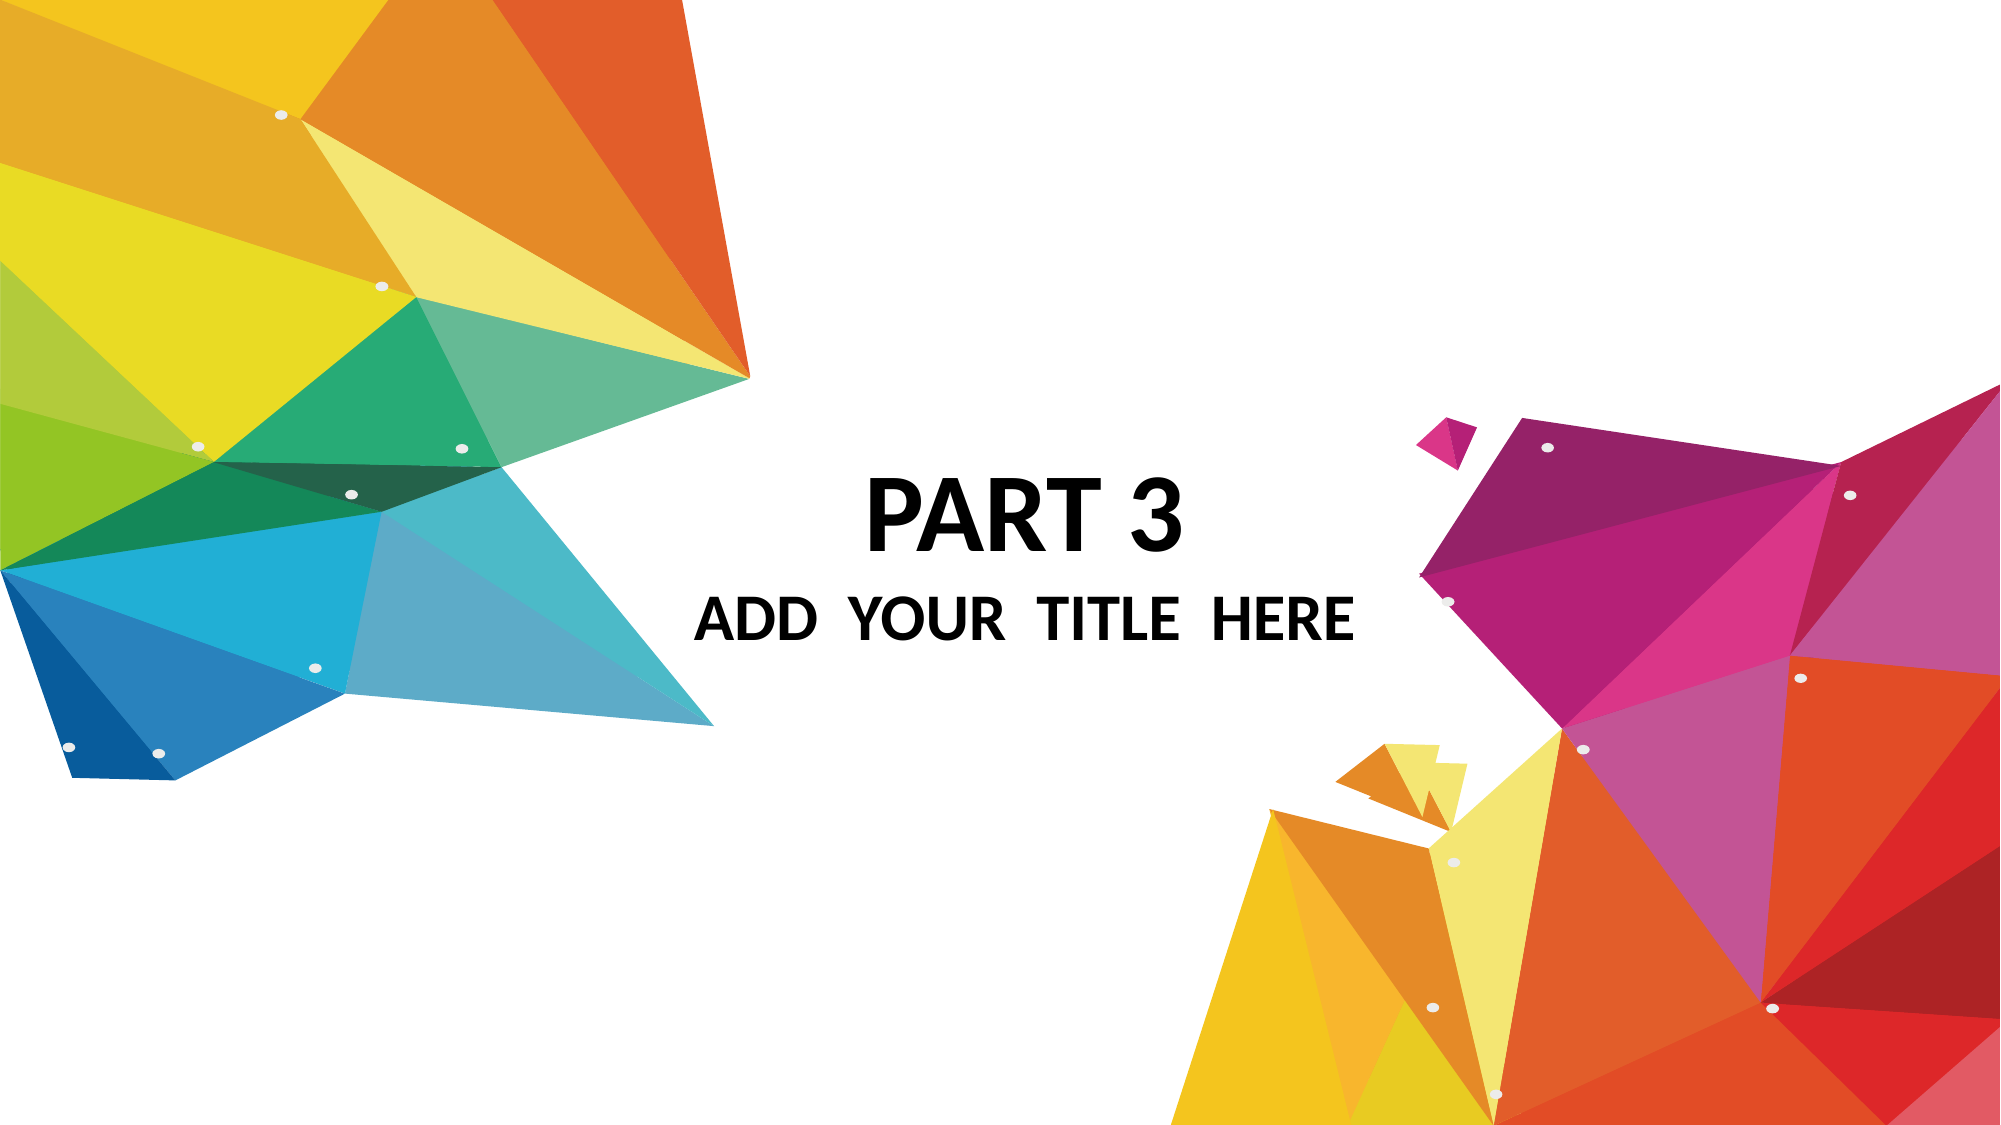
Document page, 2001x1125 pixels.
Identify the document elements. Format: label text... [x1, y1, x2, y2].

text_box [0, 14, 766, 766]
text_box PART 3 ADD YOUR TITLE HERE [770, 431, 1211, 662]
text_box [1216, 333, 1963, 1125]
